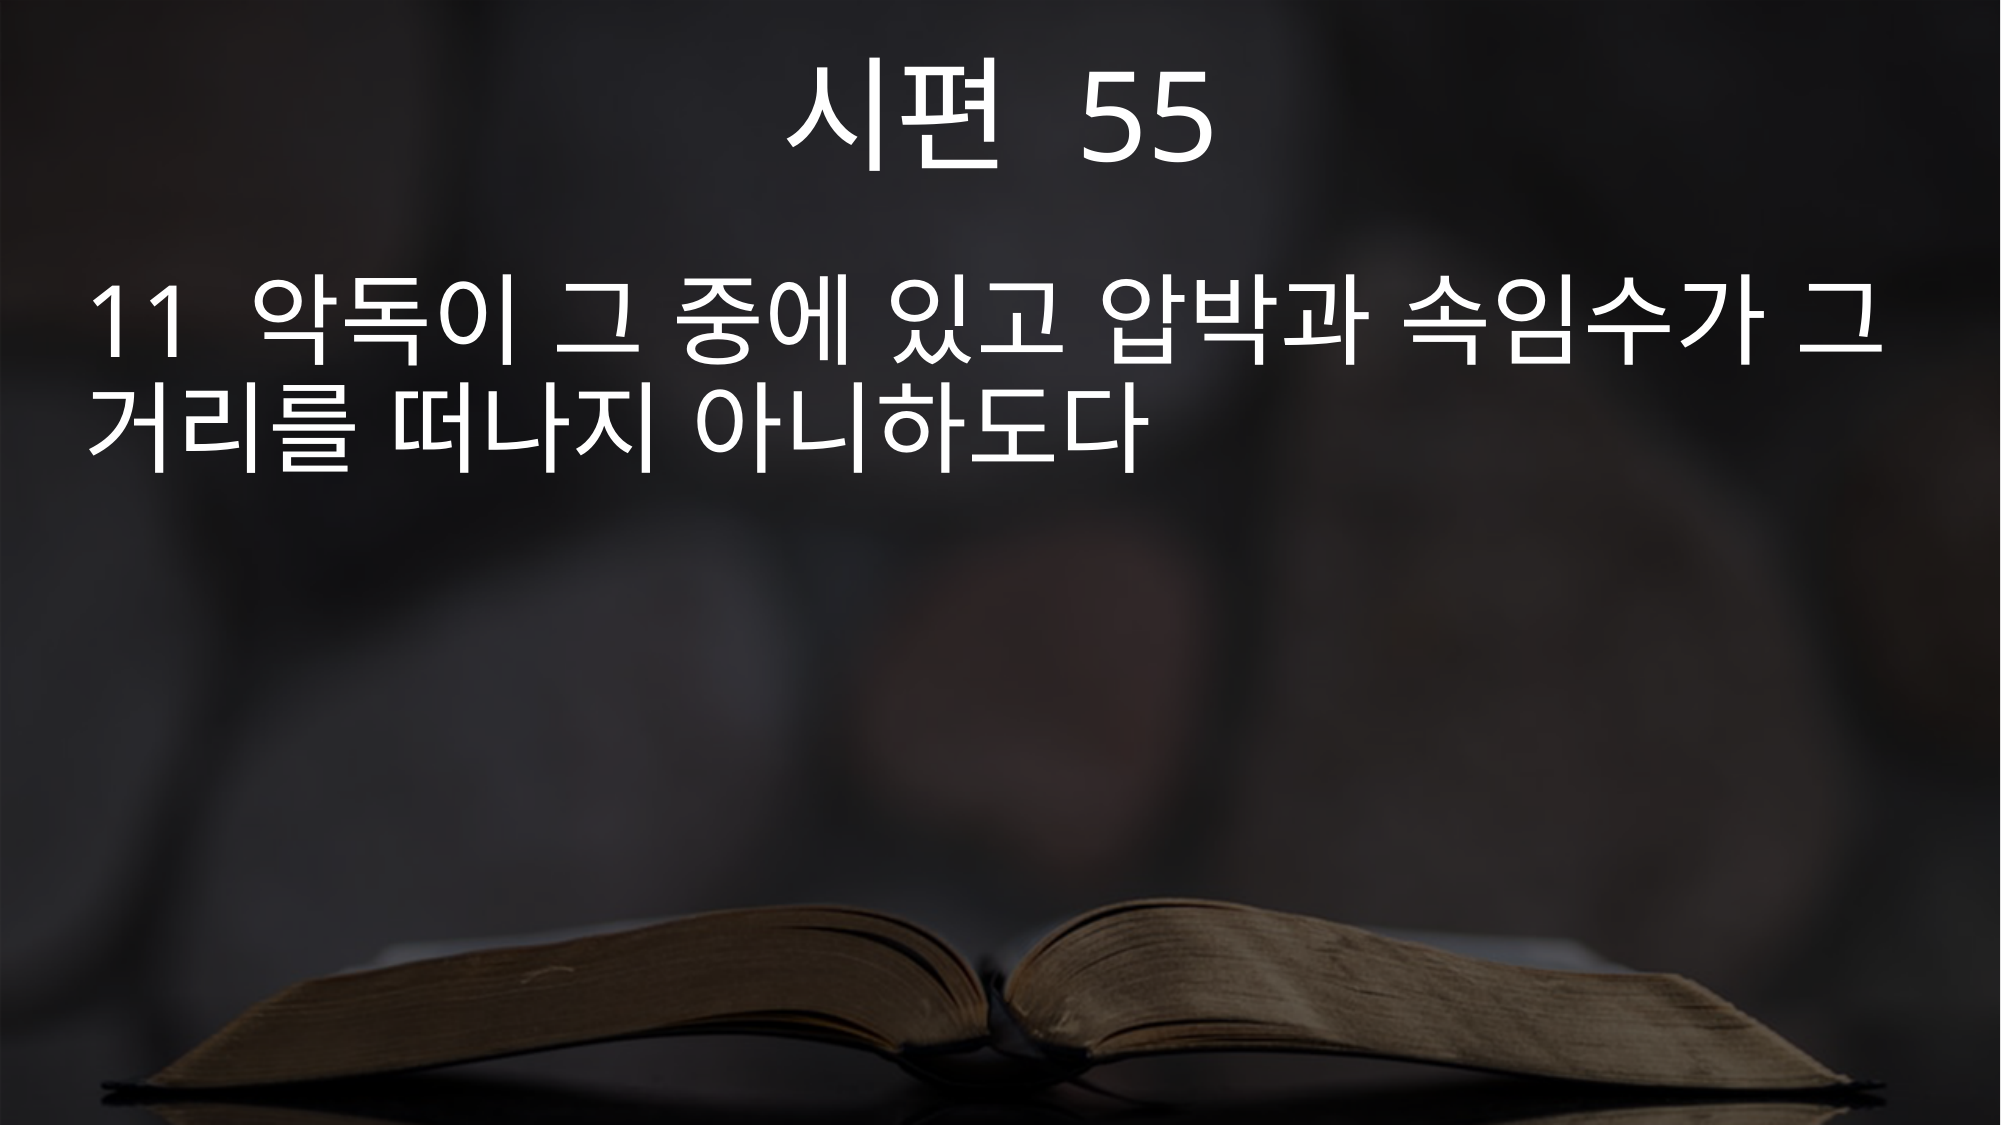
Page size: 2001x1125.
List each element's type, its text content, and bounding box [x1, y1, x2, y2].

picture [0, 0, 2001, 1125]
footer 시편 55 [0, 32, 2000, 192]
list 11 악독이 그 중에 있고 압박과 속임수가 그 거리를 떠나지 아니하도다 [69, 263, 1953, 423]
